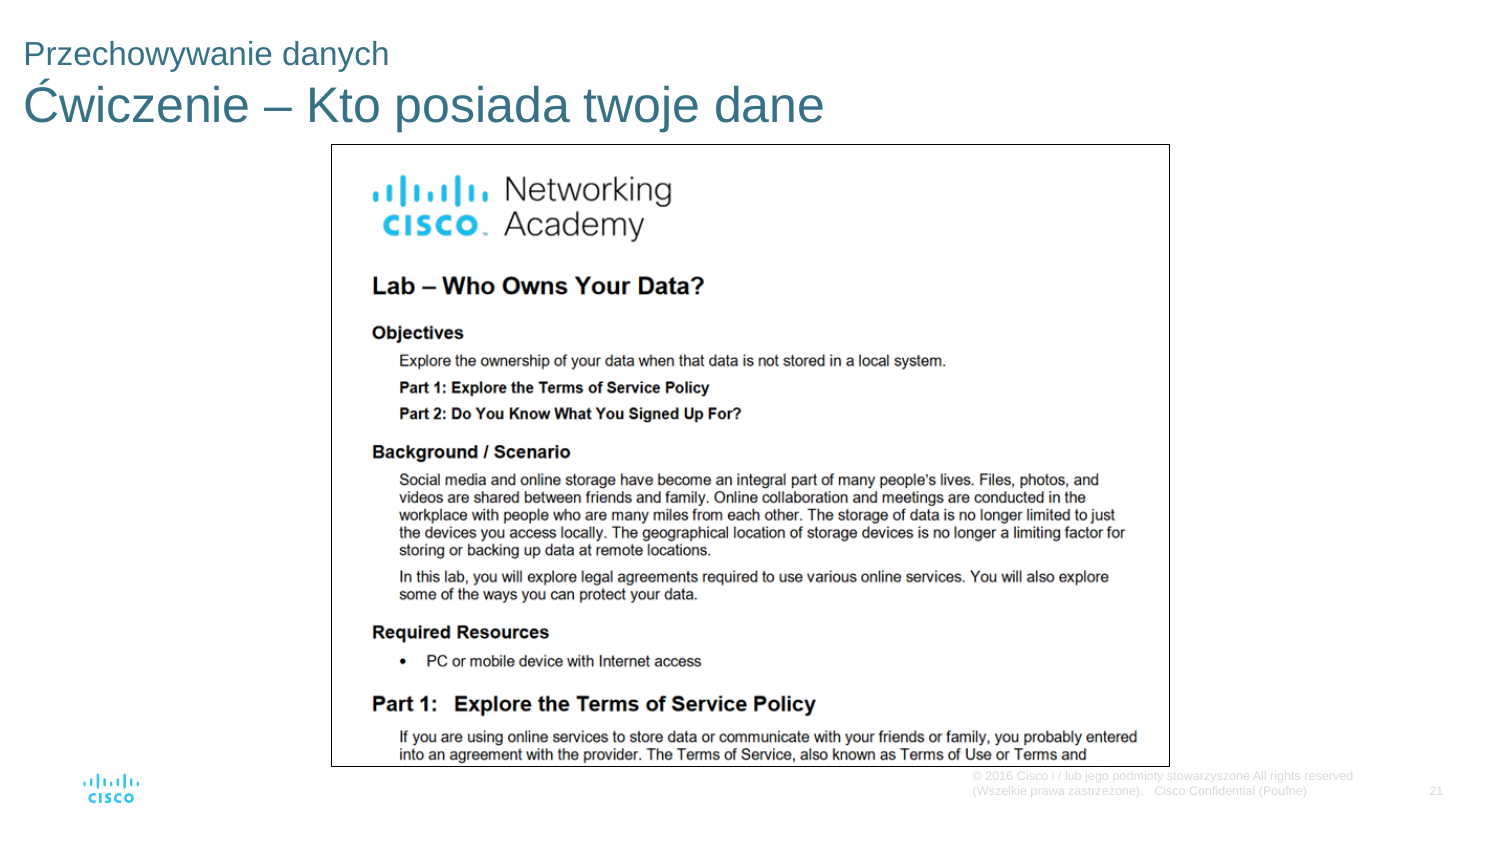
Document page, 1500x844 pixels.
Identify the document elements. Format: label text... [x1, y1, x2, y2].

title Przechowywanie danych Ćwiczenie – Kto posiada twoje dane [8, 20, 1500, 145]
picture [330, 144, 1170, 767]
